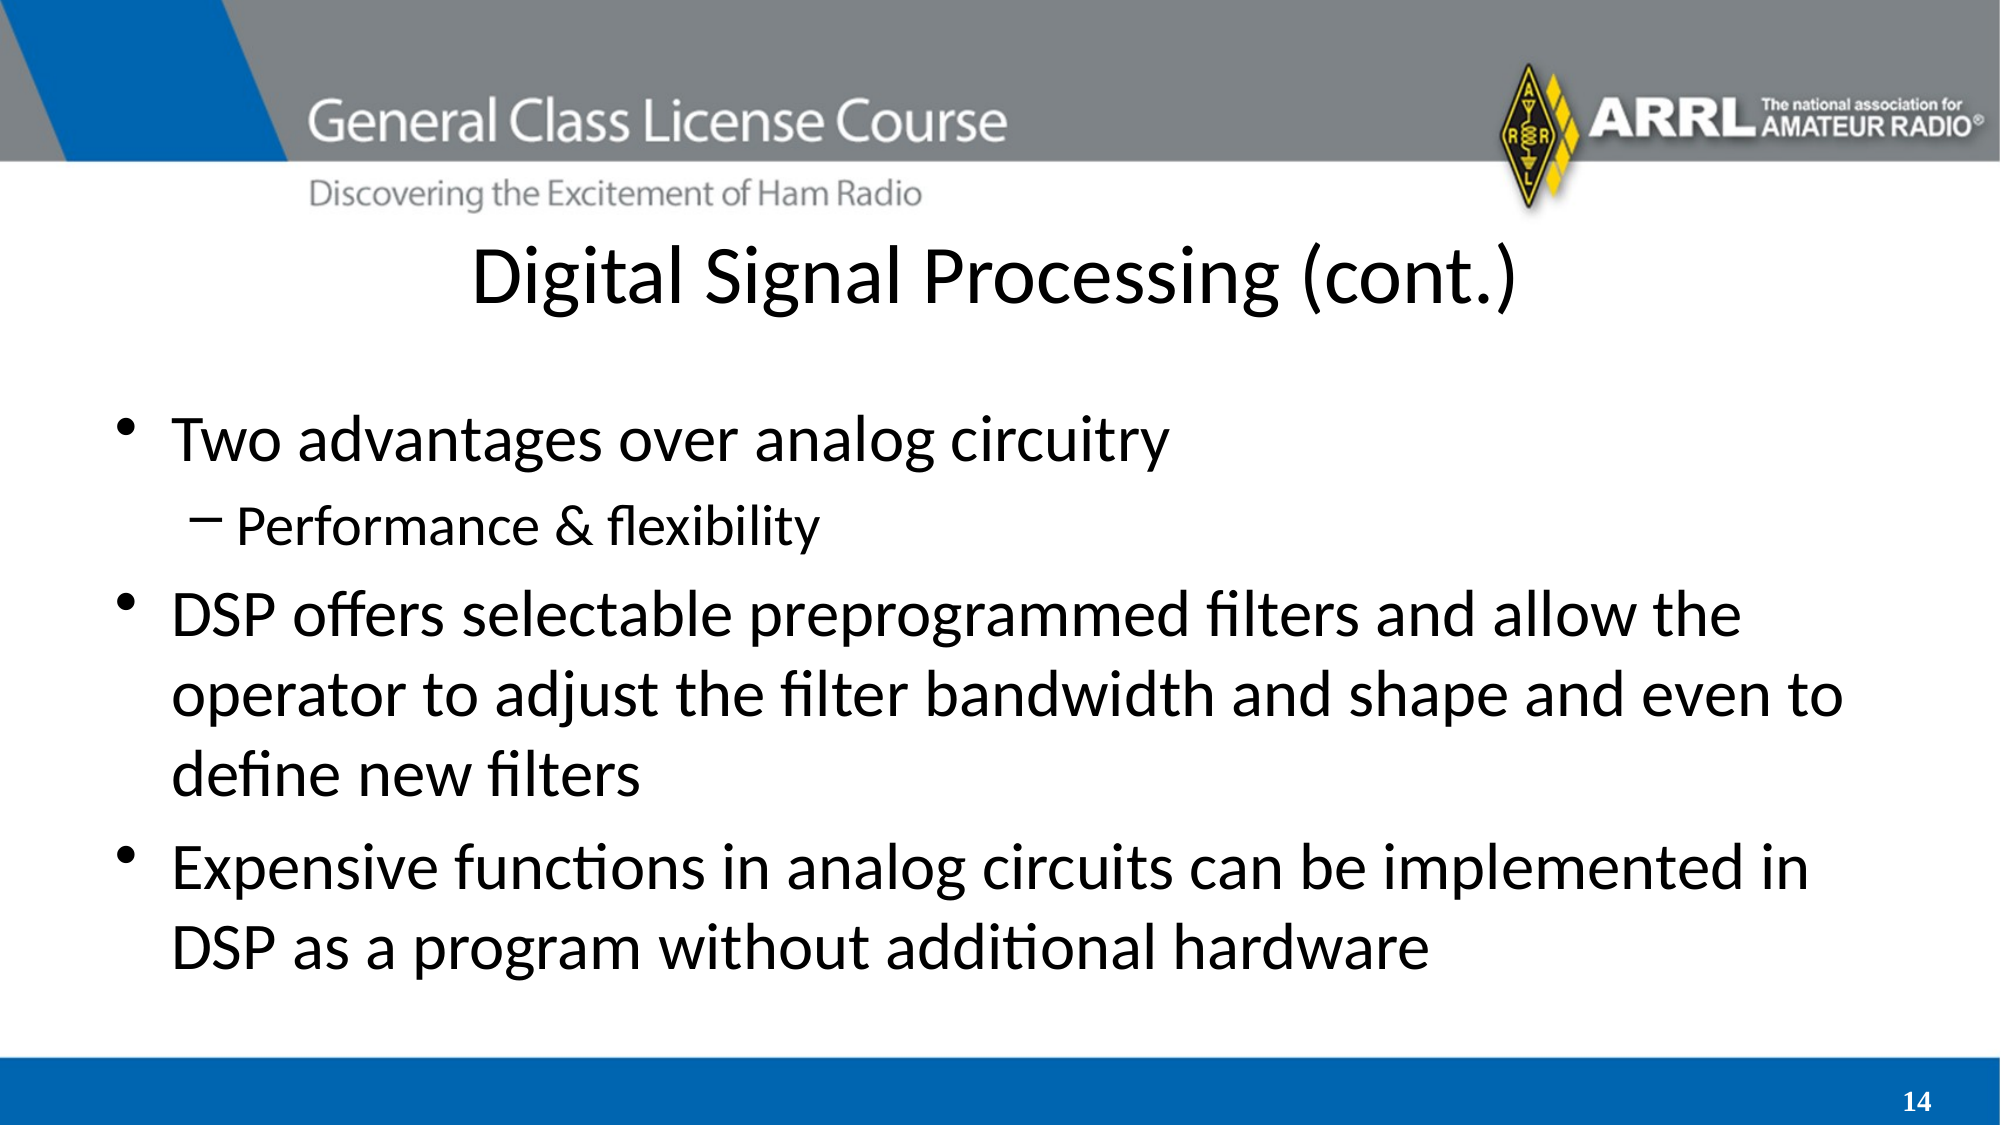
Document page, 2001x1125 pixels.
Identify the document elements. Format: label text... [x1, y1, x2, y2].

list Two advantages over analog circuitry Performance & flexibility DSP offers selectable preprogrammed filters and allow the operator to adjust the filter bandwidth and shape and even to define new filters Expensive functions in analog circuits can be implemented in DSP as a program without additional hardware [99, 387, 1900, 1075]
title Digital Signal Processing (cont.) [96, 212, 1897, 356]
picture [0, 0, 2001, 1125]
